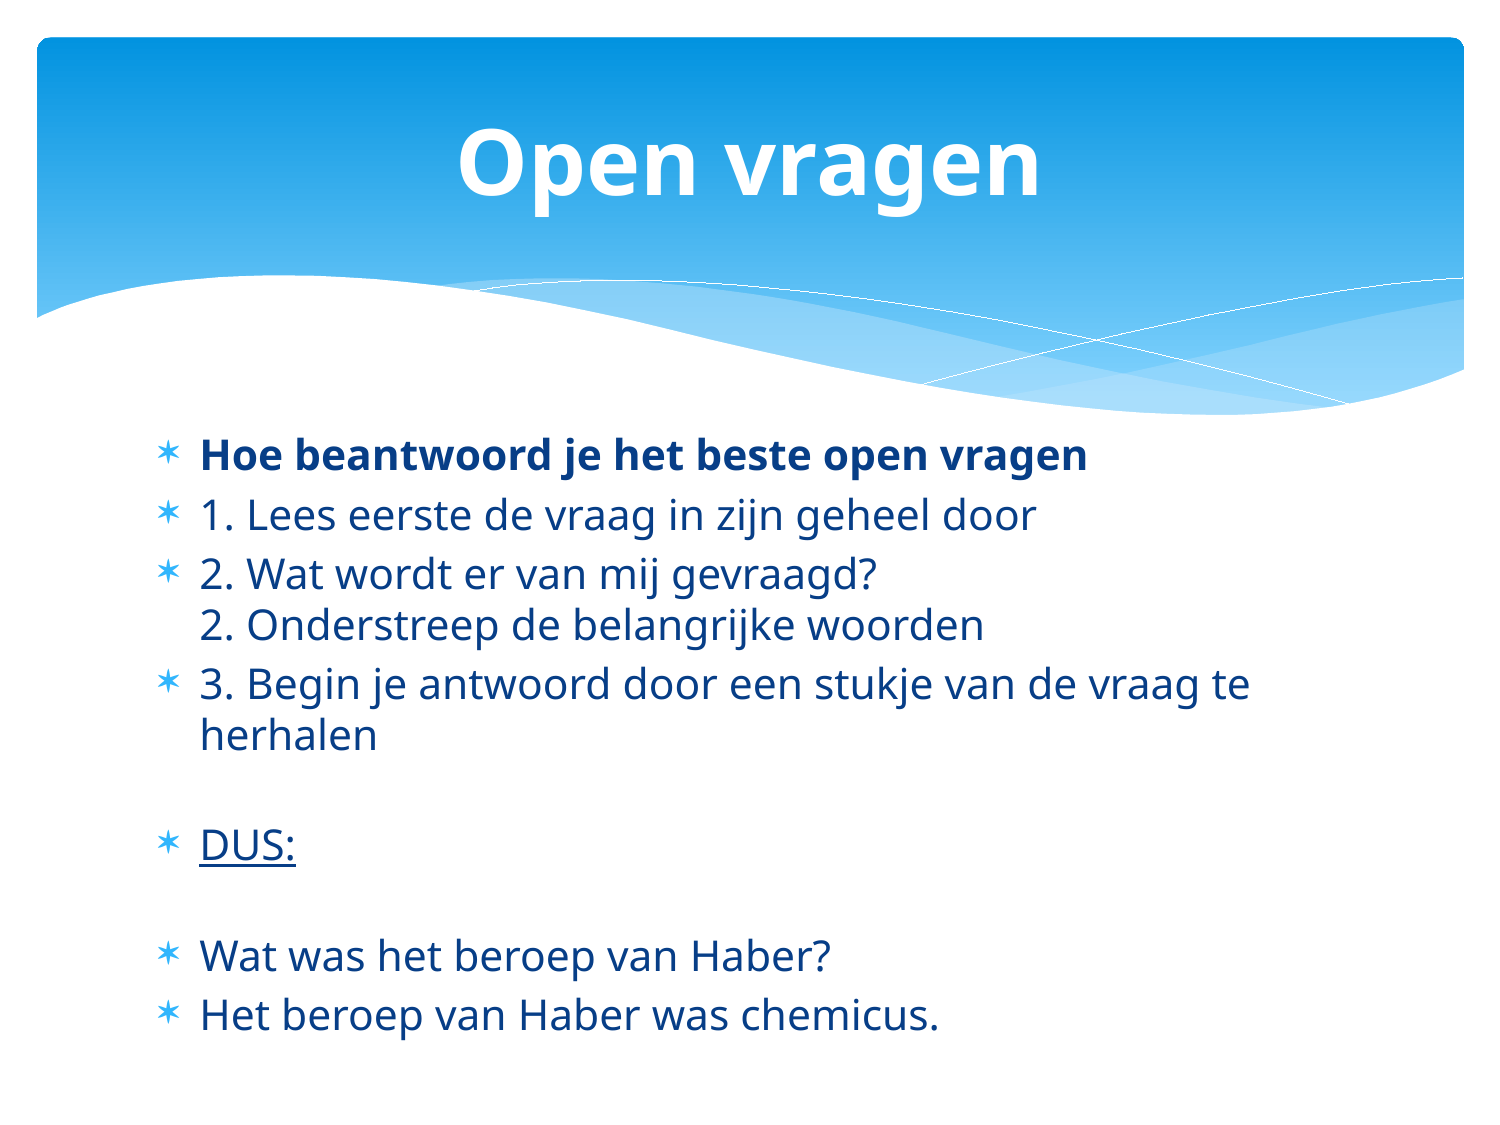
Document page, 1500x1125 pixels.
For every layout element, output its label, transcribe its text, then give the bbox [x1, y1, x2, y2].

title Open vragen [75, 55, 1425, 261]
list Hoe beantwoord je het beste open vragen 1. Lees eerste de vraag in zijn geheel door 2. Wat wordt er van mij gevraagd? 2. Onderstreep de belangrijke woorden 3. Begin je antwoord door een stukje van de vraag te herhalen DUS: Wat was het beroep van Haber? Het beroep van Haber was chemicus. [143, 420, 1359, 1053]
